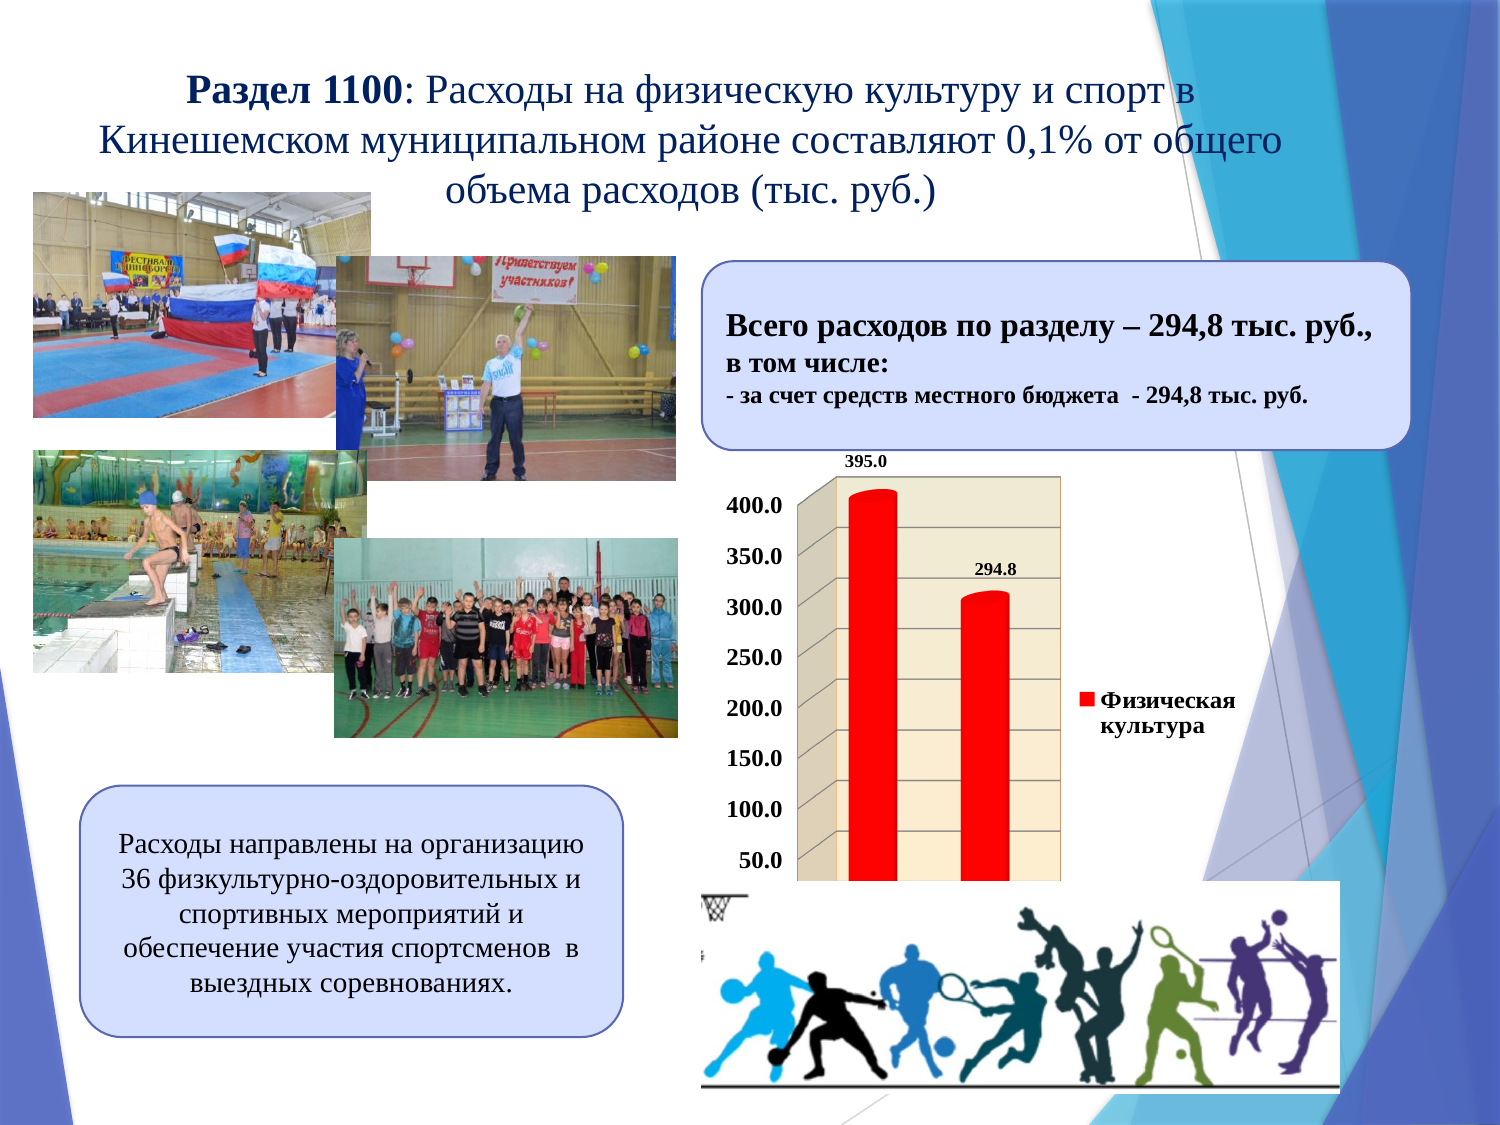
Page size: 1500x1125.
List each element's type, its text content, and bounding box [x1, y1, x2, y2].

text_box Расходы направлены на организацию 36 физкультурно-оздоровительных и спортивных мероприятий и обеспечение участия спортсменов в выездных соревнованиях. [78, 784, 625, 1039]
picture [701, 880, 1340, 1095]
text_box Всего расходов по разделу – 294,8 тыс. руб., в том числе: - за счет средств местного бюджета - 294,8 тыс. руб. [700, 260, 1413, 452]
picture [32, 192, 678, 738]
text_box Раздел 1100: Расходы на физическую культуру и спорт в Кинешемском муниципальном районе составляют 0,1% от общего объема расходов (тыс. руб.) [41, 54, 1341, 220]
chart [714, 450, 1258, 880]
